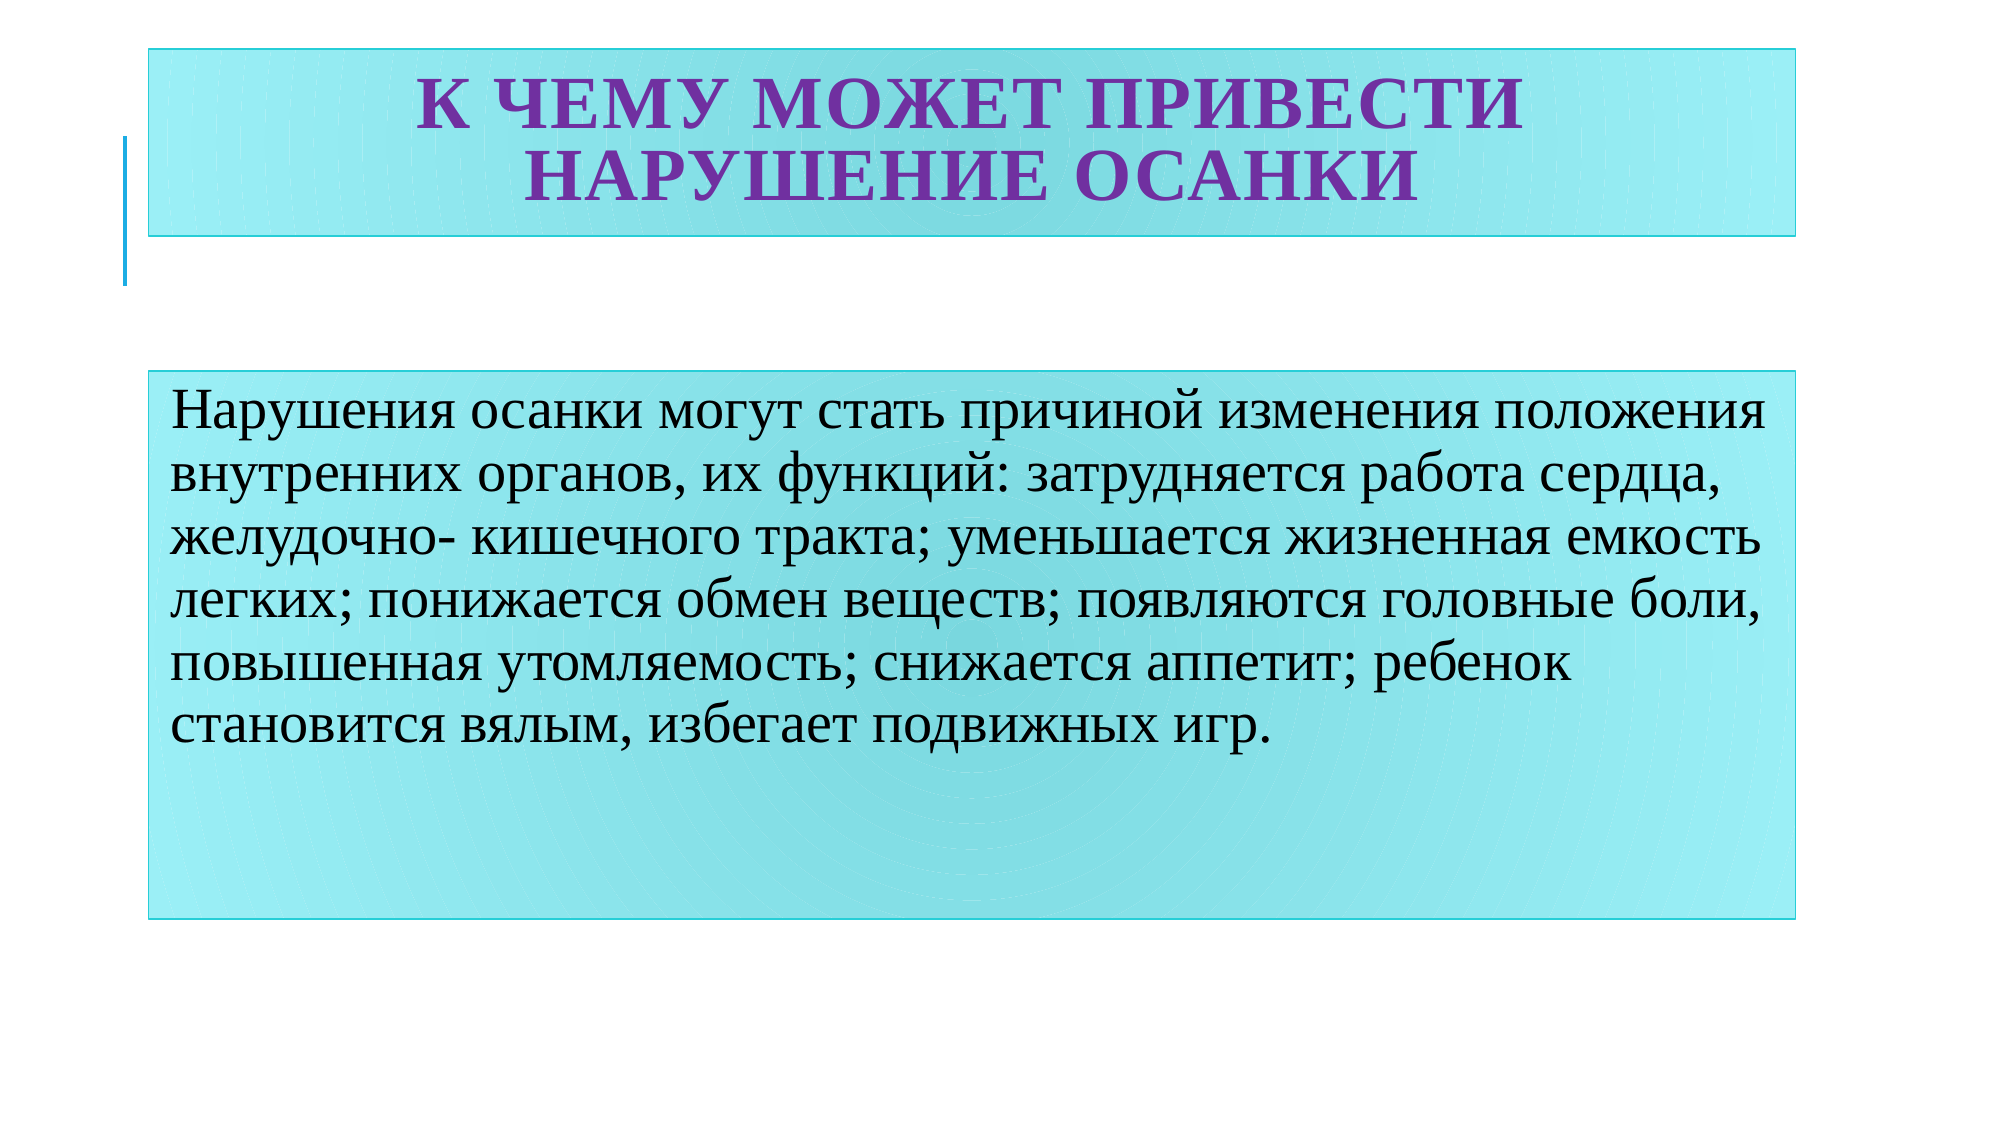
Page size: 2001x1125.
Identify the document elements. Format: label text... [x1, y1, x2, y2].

list Нарушения осанки могут стать причиной изменения положения внутренних органов, их функций: затрудняется работа сердца, желудочно- кишечного тракта; уменьшается жизненная емкость легких; понижается обмен веществ; появляются головные боли, повышенная утомляемость; снижается аппетит; ребенок становится вялым, избегает подвижных игр. [148, 370, 1796, 920]
title К чему может привести нарушение осанки [148, 48, 1796, 237]
